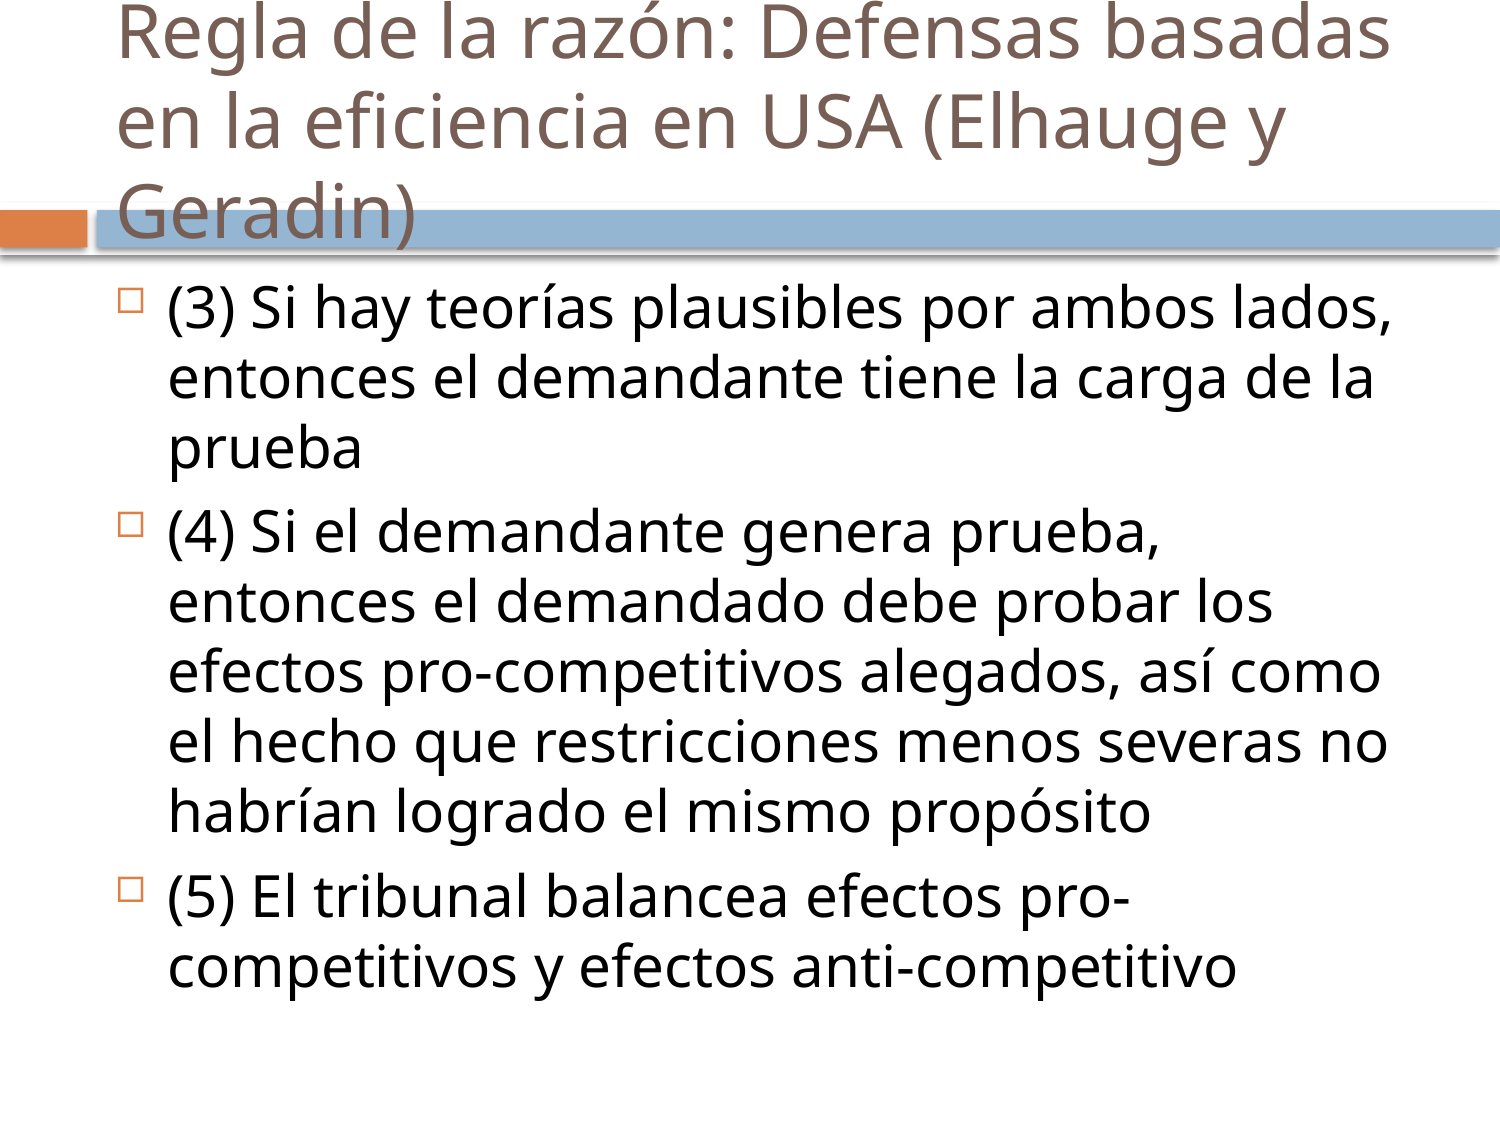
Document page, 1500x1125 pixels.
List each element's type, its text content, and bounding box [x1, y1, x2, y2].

list (3) Si hay teorías plausibles por ambos lados, entonces el demandante tiene la carga de la prueba (4) Si el demandante genera prueba, entonces el demandado debe probar los efectos pro-competitivos alegados, así como el hecho que restricciones menos severas no habrían logrado el mismo propósito (5) El tribunal balancea efectos pro-competitivos y efectos anti-competitivo [100, 262, 1438, 1000]
title Regla de la razón: Defensas basadas en la eficiencia en USA (Elhauge y Geradin) [100, 37, 1438, 200]
